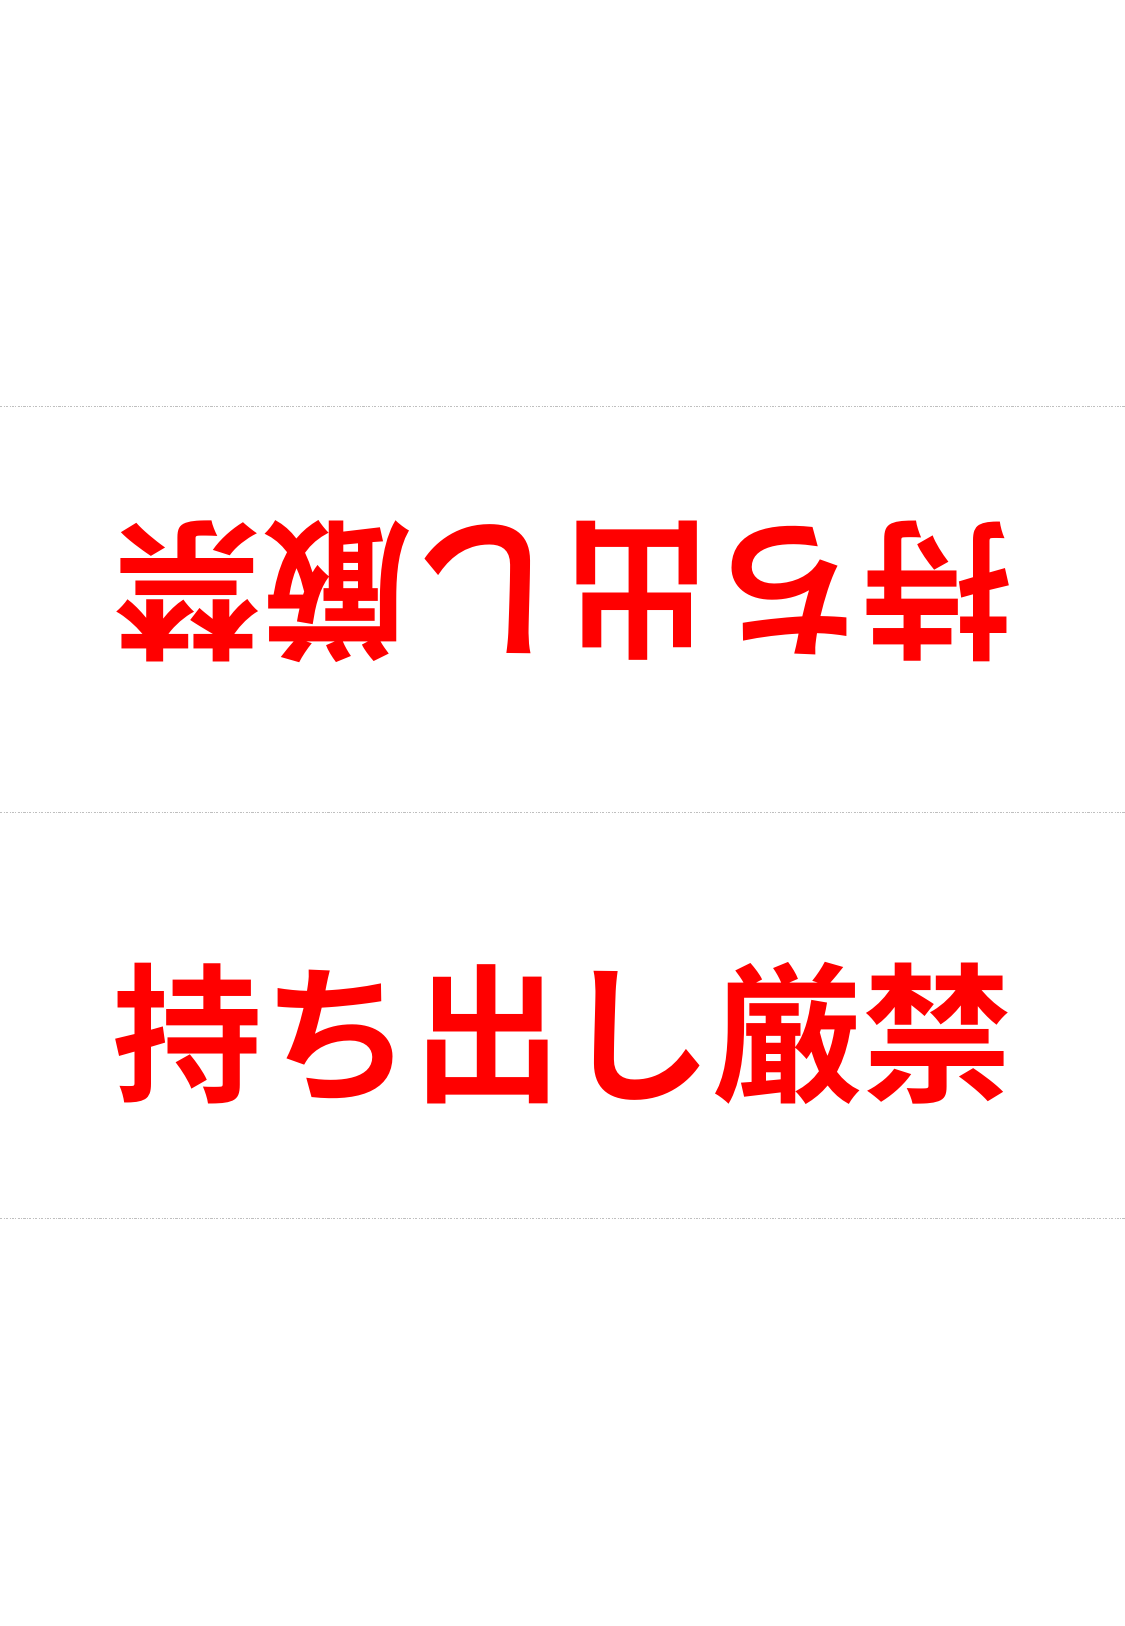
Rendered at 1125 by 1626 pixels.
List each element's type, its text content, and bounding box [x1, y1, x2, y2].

text_box 持ち出し厳禁 [97, 496, 1028, 692]
text_box 持ち出し厳禁 [97, 933, 1028, 1129]
